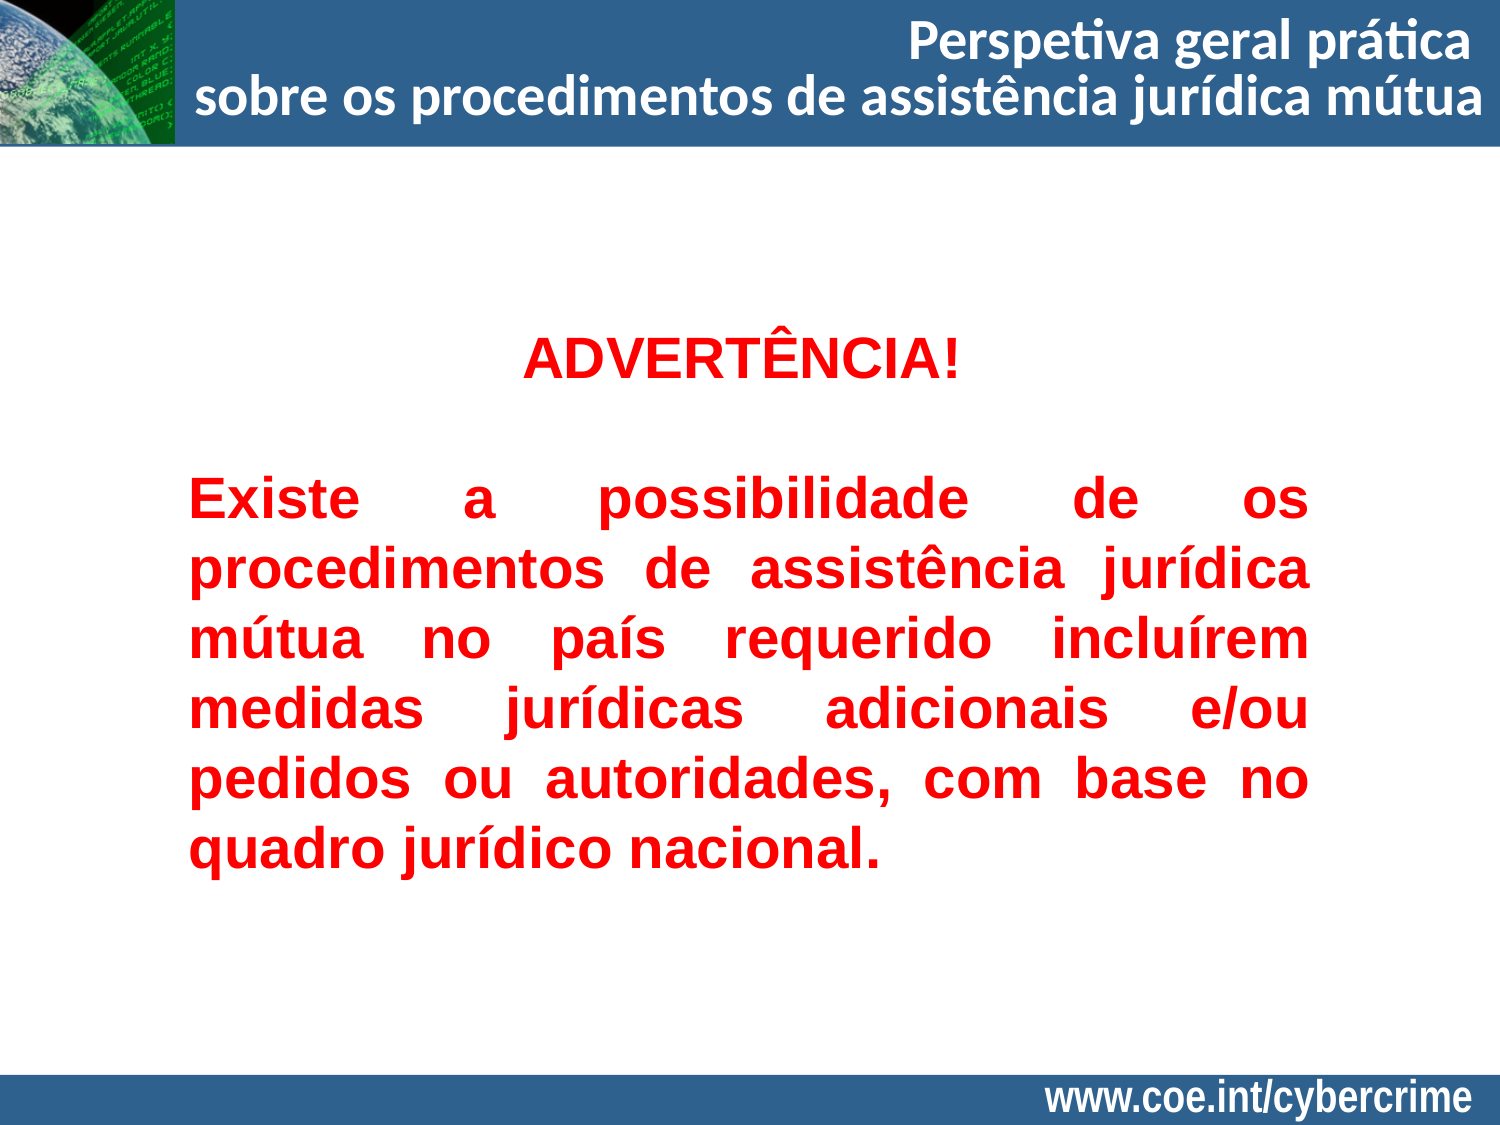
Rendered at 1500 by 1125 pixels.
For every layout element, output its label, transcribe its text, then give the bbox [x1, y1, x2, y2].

text_box [0, 1073, 1030, 1125]
text_box Perspetiva geral prática sobre os procedimentos de assistência jurídica mútua [177, 0, 1500, 149]
picture [0, 0, 175, 144]
text_box ADVERTÊNCIA! Existe a possibilidade de os procedimentos de assistência jurídica mútua no país requerido incluírem medidas jurídicas adicionais e/ou pedidos ou autoridades, com base no quadro jurídico nacional. [174, 312, 1326, 888]
text_box www.coe.int/cybercrime [1030, 1059, 1500, 1125]
